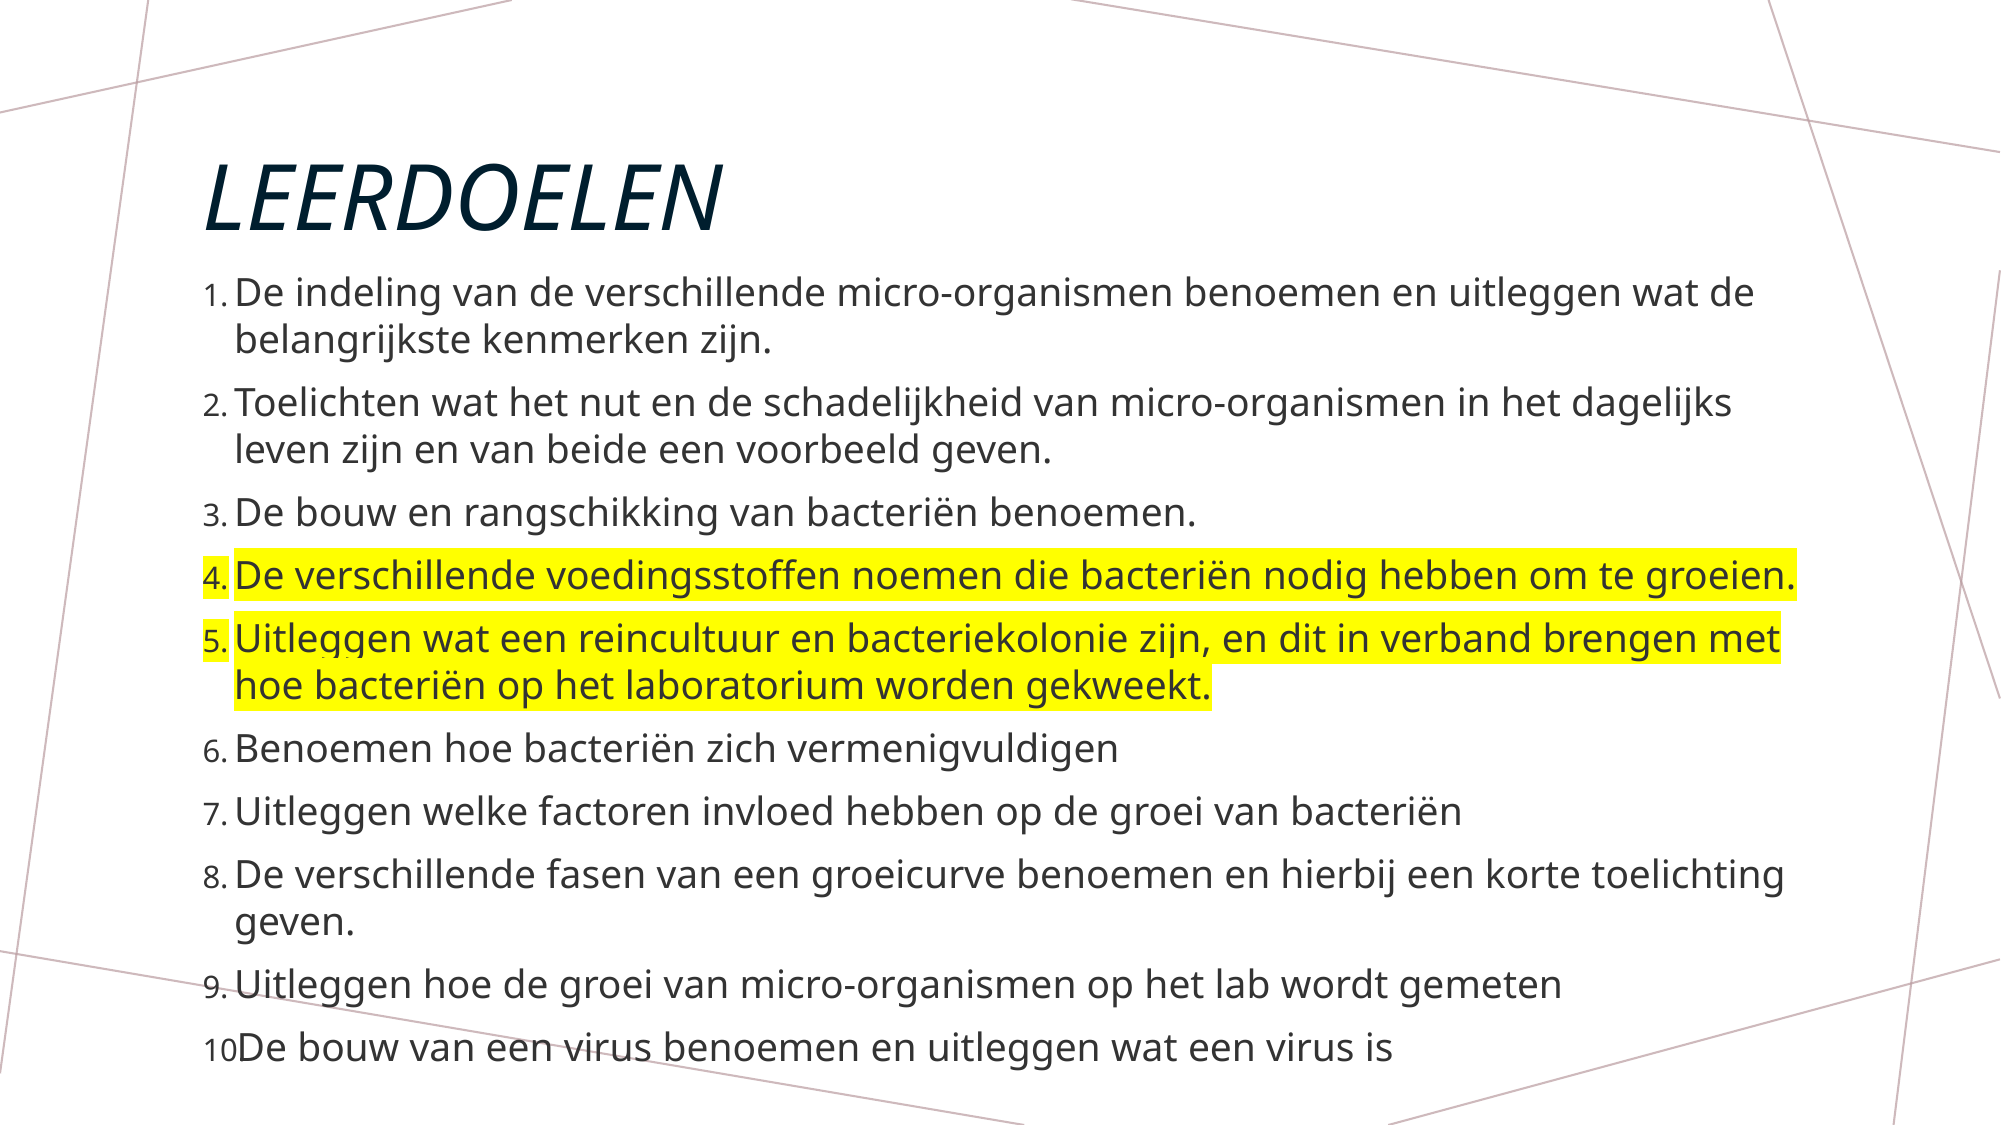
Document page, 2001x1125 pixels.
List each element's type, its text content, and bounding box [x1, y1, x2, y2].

list De indeling van de verschillende micro-organismen benoemen en uitleggen wat de belangrijkste kenmerken zijn. Toelichten wat het nut en de schadelijkheid van micro-organismen in het dagelijks leven zijn en van beide een voorbeeld geven. De bouw en rangschikking van bacteriën benoemen. De verschillende voedingsstoffen noemen die bacteriën nodig hebben om te groeien. Uitleggen wat een reincultuur en bacteriekolonie zijn, en dit in verband brengen met hoe bacteriën op het laboratorium worden gekweekt. Benoemen hoe bacteriën zich vermenigvuldigen Uitleggen welke factoren invloed hebben op de groei van bacteriën De verschillende fasen van een groeicurve benoemen en hierbij een korte toelichting geven. Uitleggen hoe de groei van micro-organismen op het lab wordt gemeten De bouw van een virus benoemen en uitleggen wat een virus is [187, 260, 1813, 1098]
title Leerdoelen [187, 87, 1813, 260]
